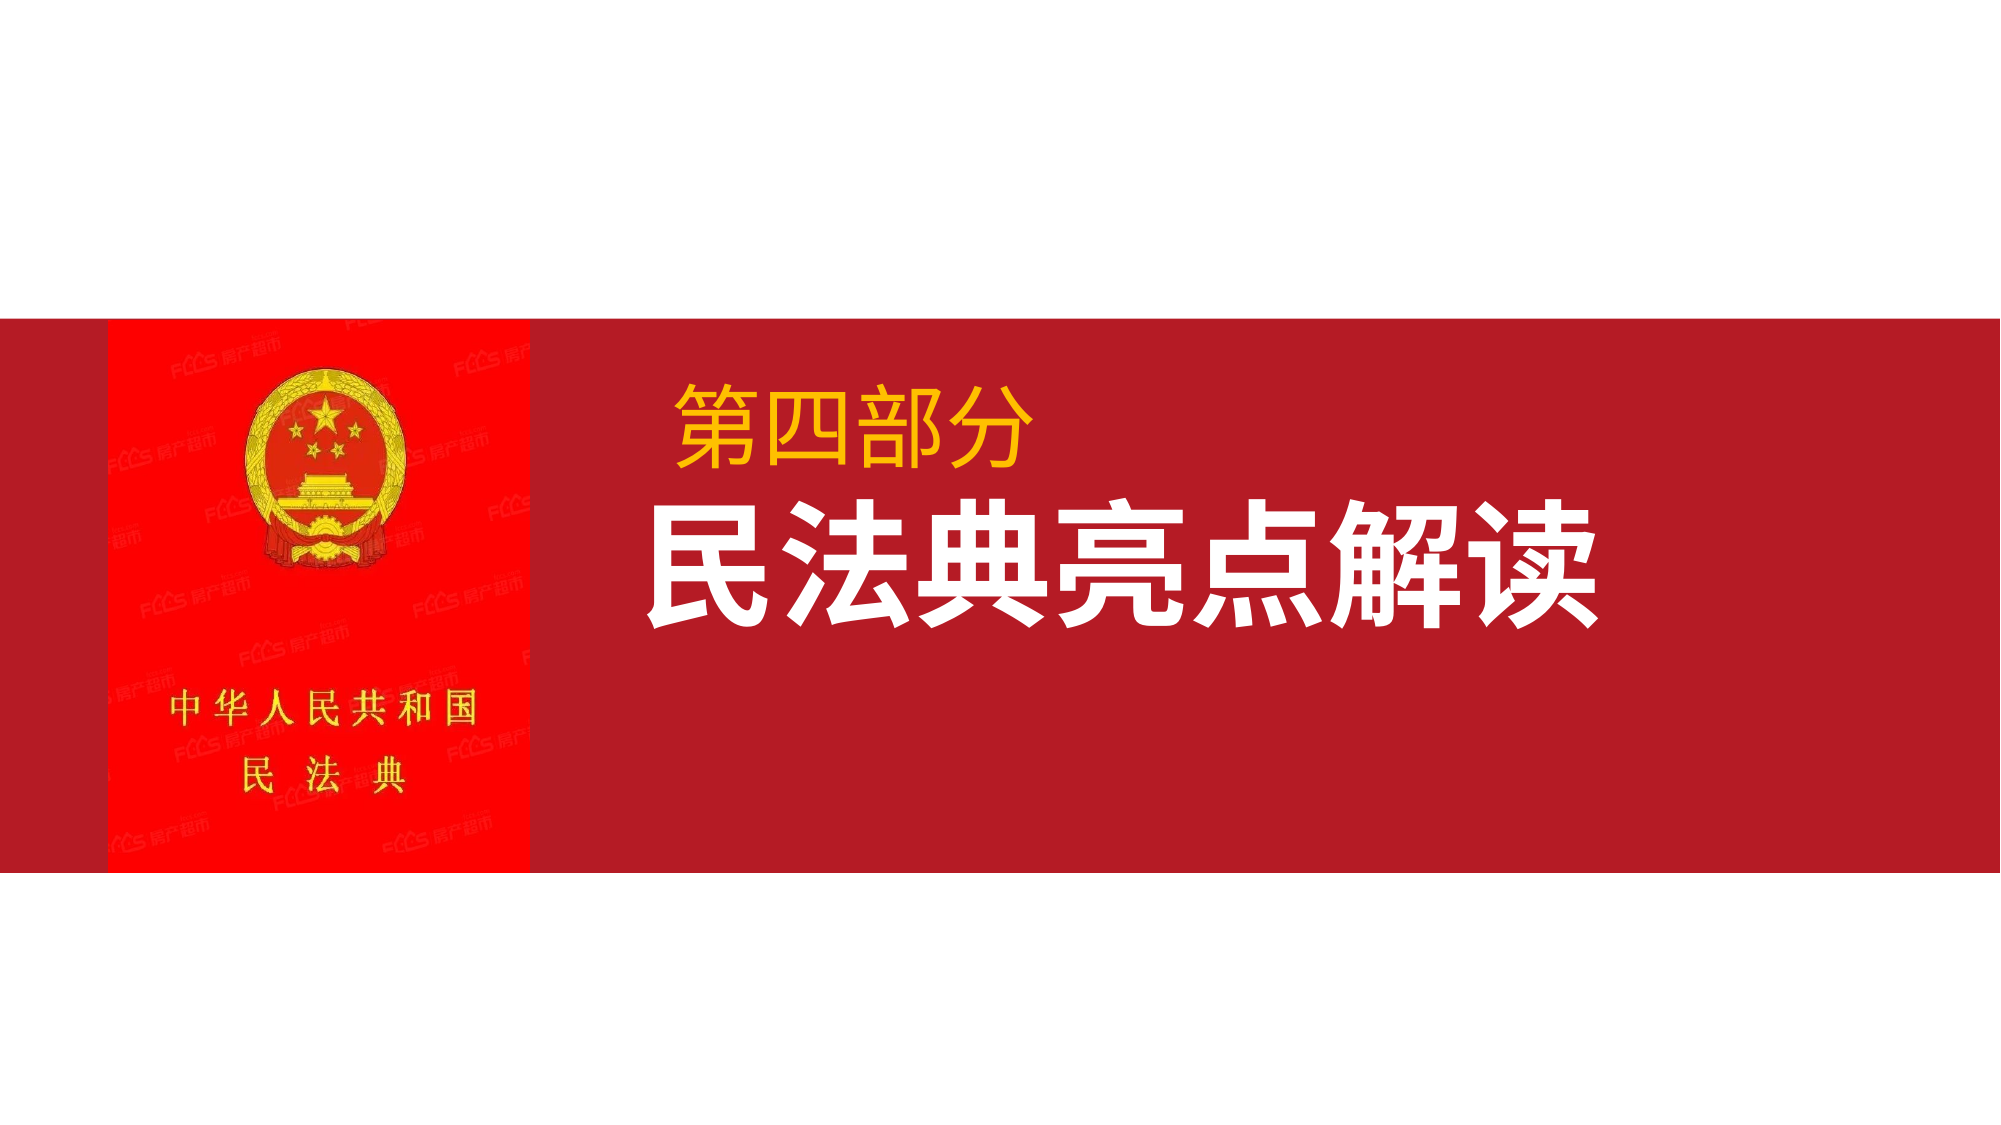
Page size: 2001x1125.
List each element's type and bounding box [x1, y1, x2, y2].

text_box [619, 362, 1623, 654]
text_box [0, 318, 2000, 874]
picture [108, 320, 530, 873]
